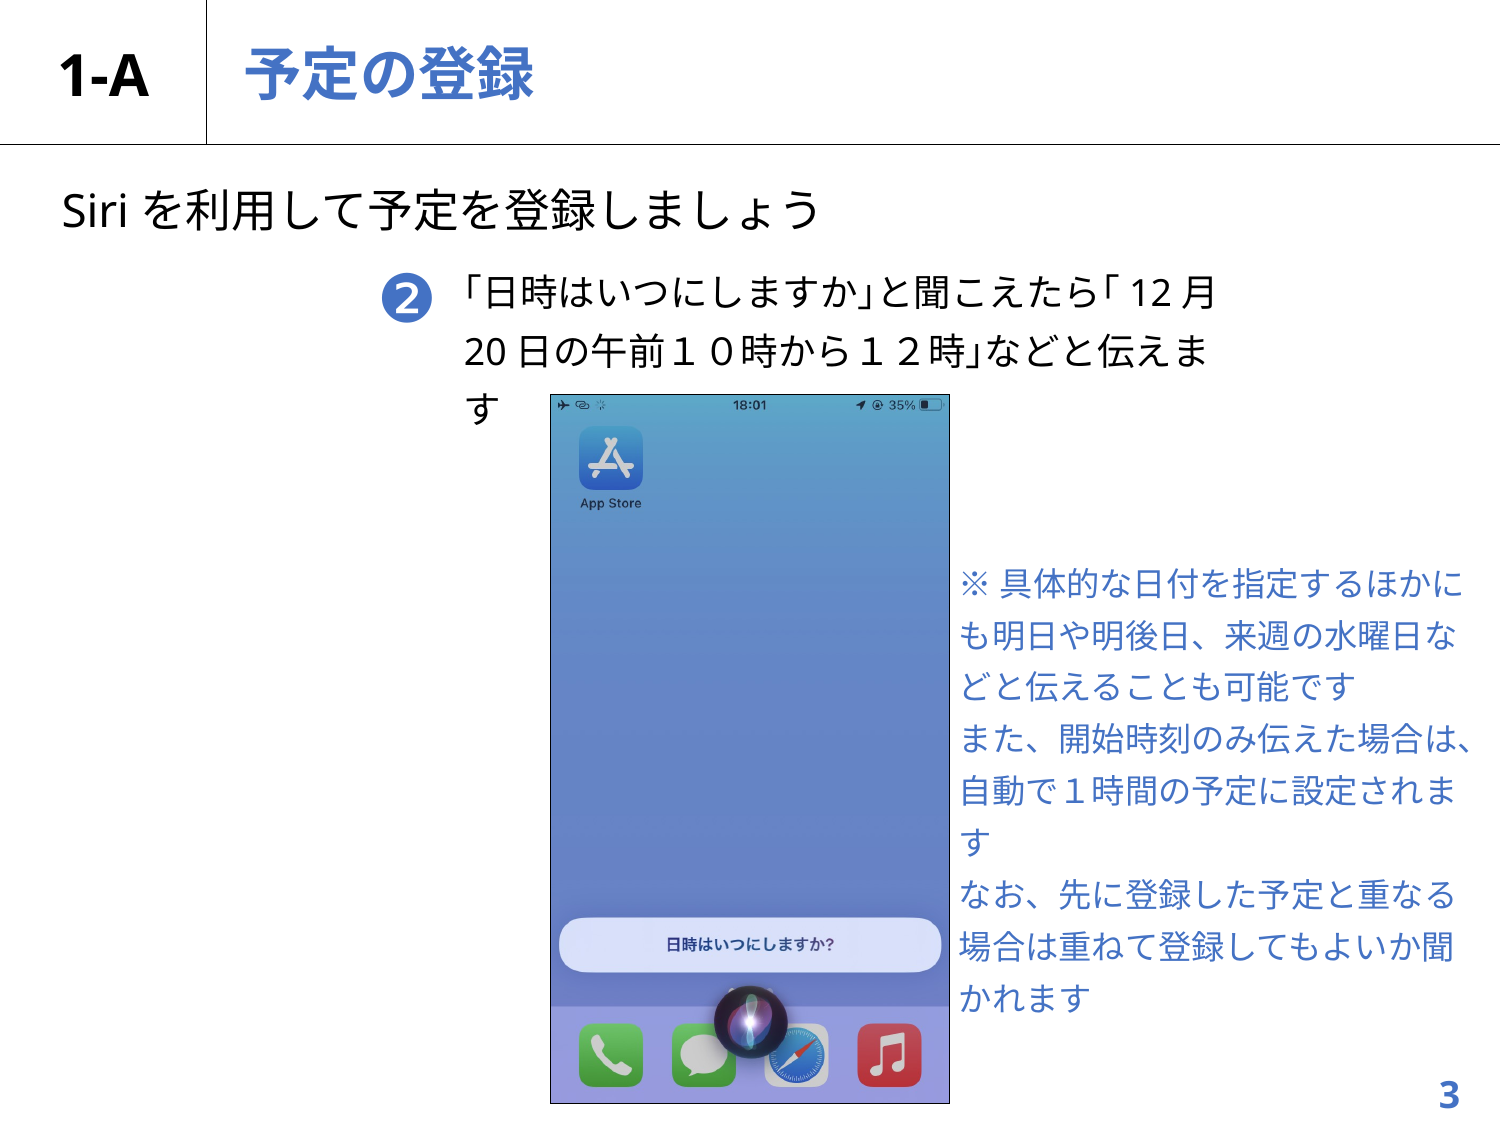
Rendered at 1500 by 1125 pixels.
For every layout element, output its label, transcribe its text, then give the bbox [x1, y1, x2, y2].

picture [550, 394, 950, 1104]
text_box ※具体的な日付を指定するほかにも明日や明後日、来週の水曜日などと伝えることも可能です また、開始時刻のみ伝えた場合は、自動で１時間の予定に設定されます なお、先に登録した予定と重なる場合は重ねて登録してもよいか聞かれます [950, 543, 1500, 1026]
title 予定の登録 [228, 36, 1472, 116]
text_box Siriを利用して予定を登録しましょう [46, 180, 1422, 274]
text_box 3 [1399, 1063, 1500, 1123]
text_box 1-A [0, 0, 207, 147]
text_box ｢日時はいつにしますか｣と聞こえたら｢12月20日の午前１０時から１２時｣などと伝えます [448, 274, 1244, 439]
text_box ❷ [363, 274, 440, 343]
